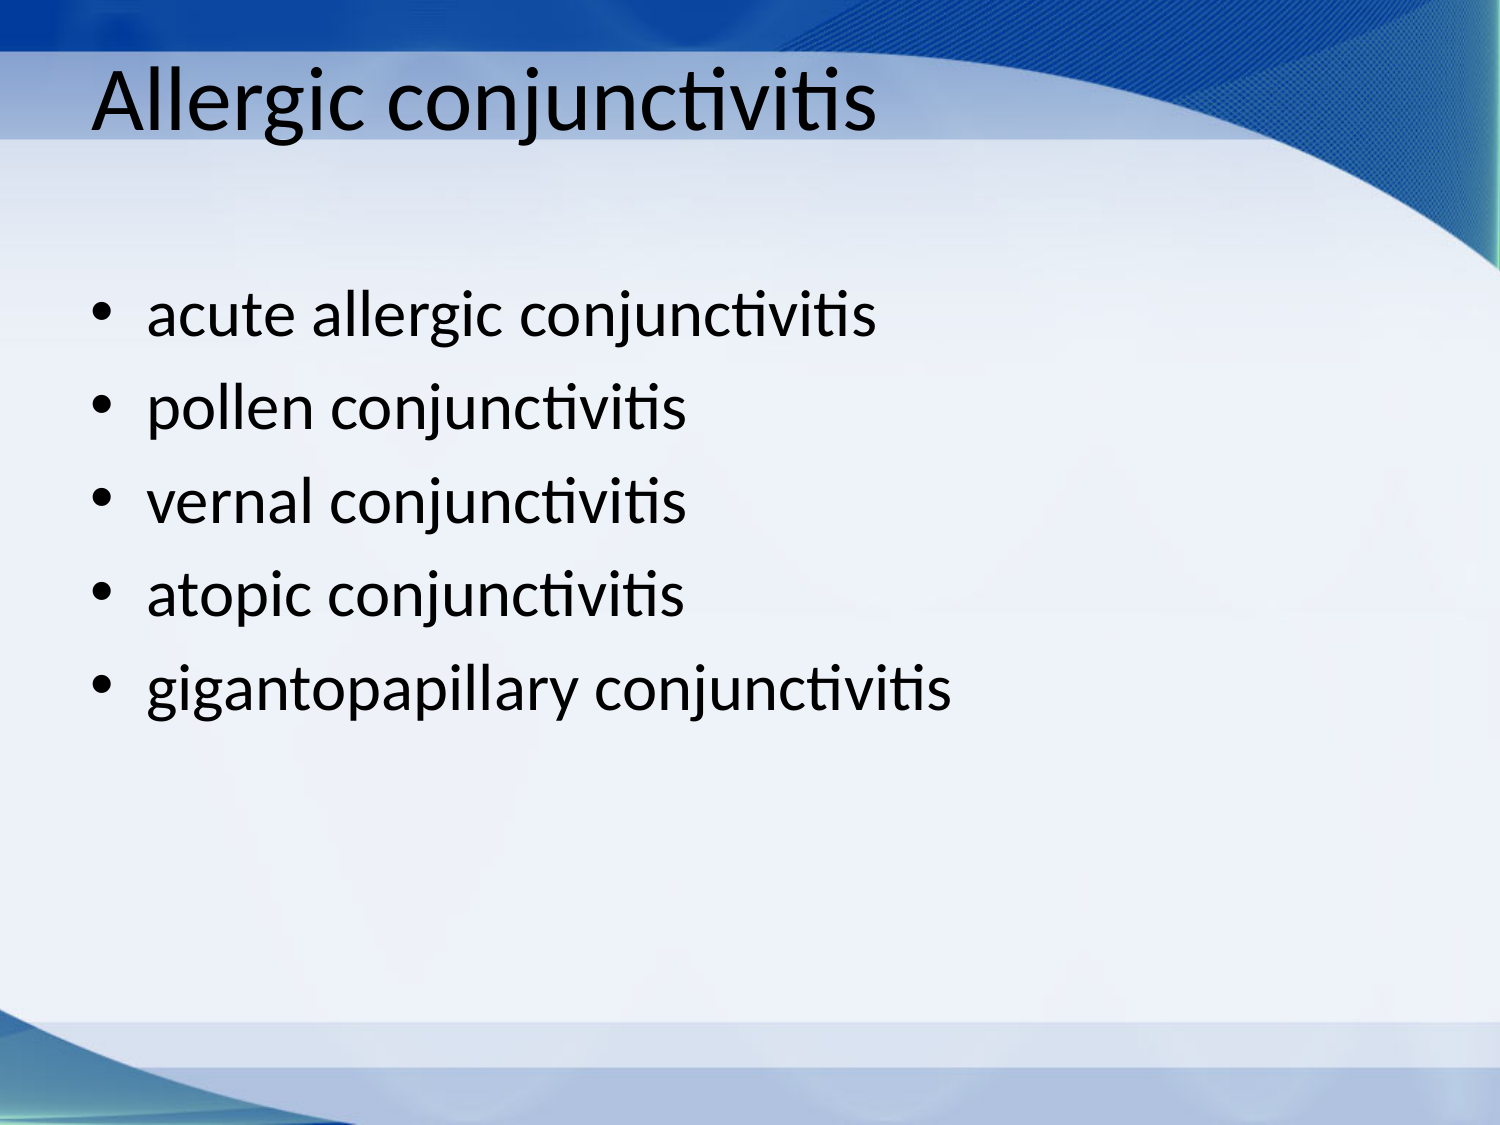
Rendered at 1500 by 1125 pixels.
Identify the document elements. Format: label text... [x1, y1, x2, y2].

picture [0, 0, 1500, 1125]
list acute allergic conjunctivitis pollen conjunctivitis vernal conjunctivitis atopic conjunctivitis gigantopapillary conjunctivitis [75, 262, 1425, 1005]
title Allergic conjunctivitis [76, 0, 1427, 188]
